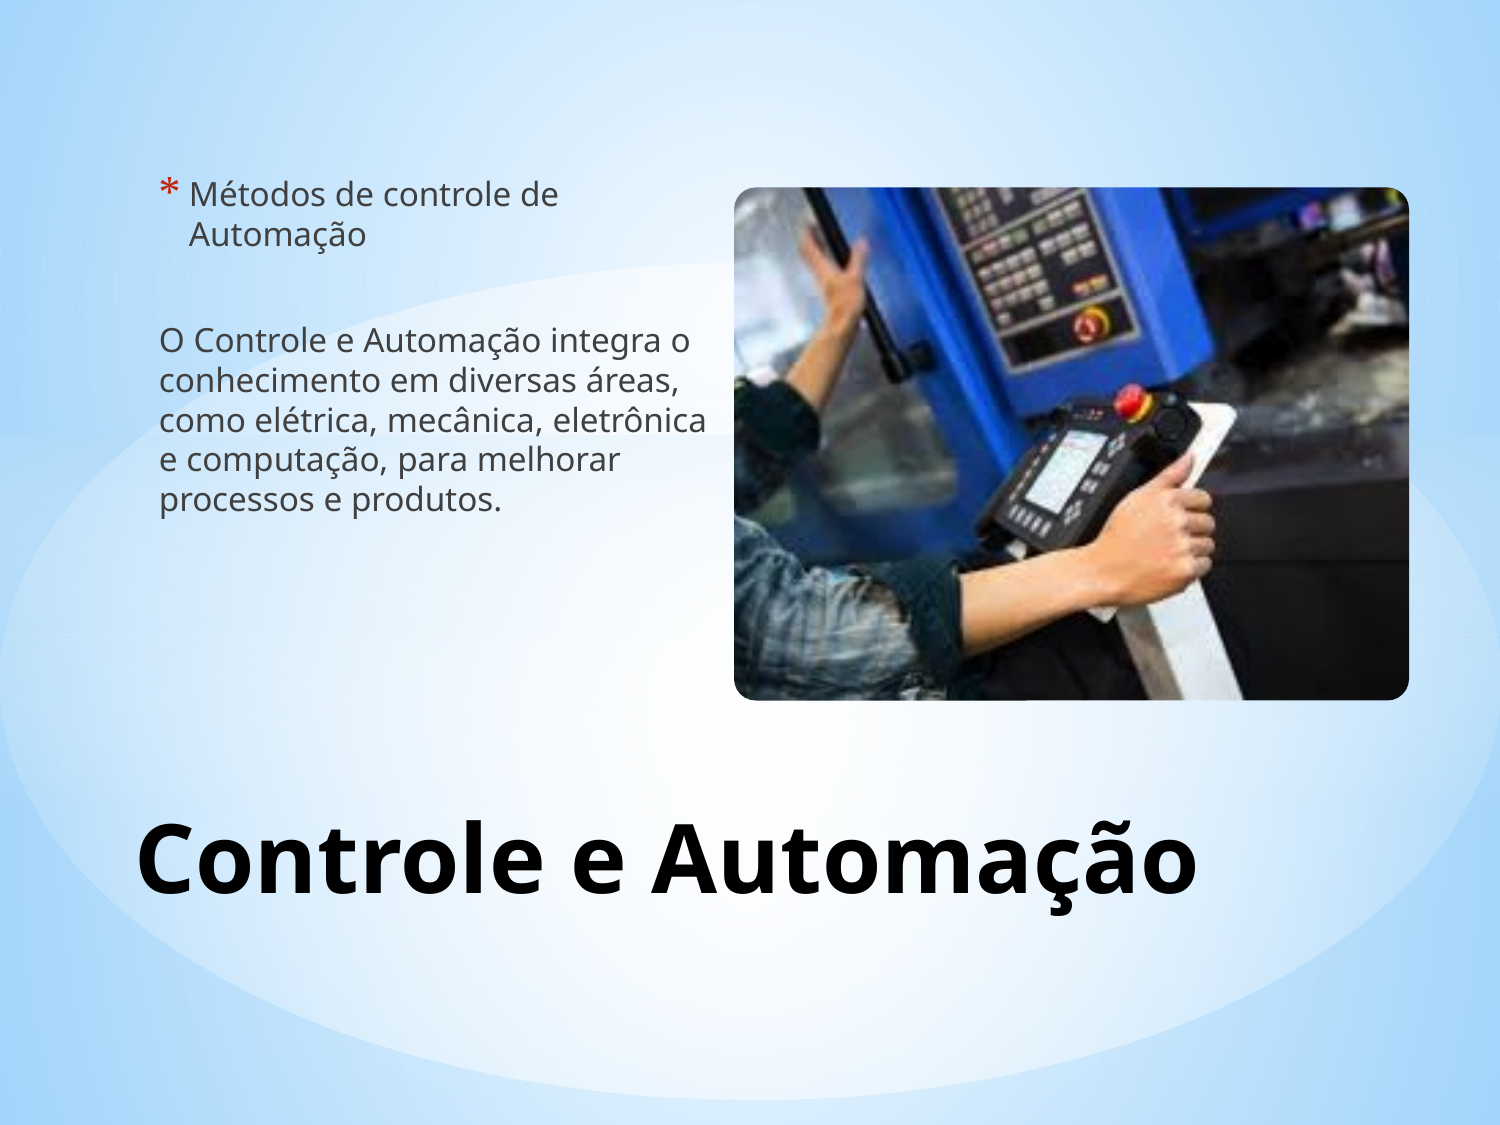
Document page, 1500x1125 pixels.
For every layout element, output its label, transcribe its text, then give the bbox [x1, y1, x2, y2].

title Controle e Automação [119, 732, 1240, 920]
list Métodos de controle de Automação O Controle e Automação integra o conhecimento em diversas áreas, como elétrica, mecânica, eletrônica e computação, para melhorar processos e produtos. [144, 165, 750, 521]
picture [733, 187, 1410, 701]
